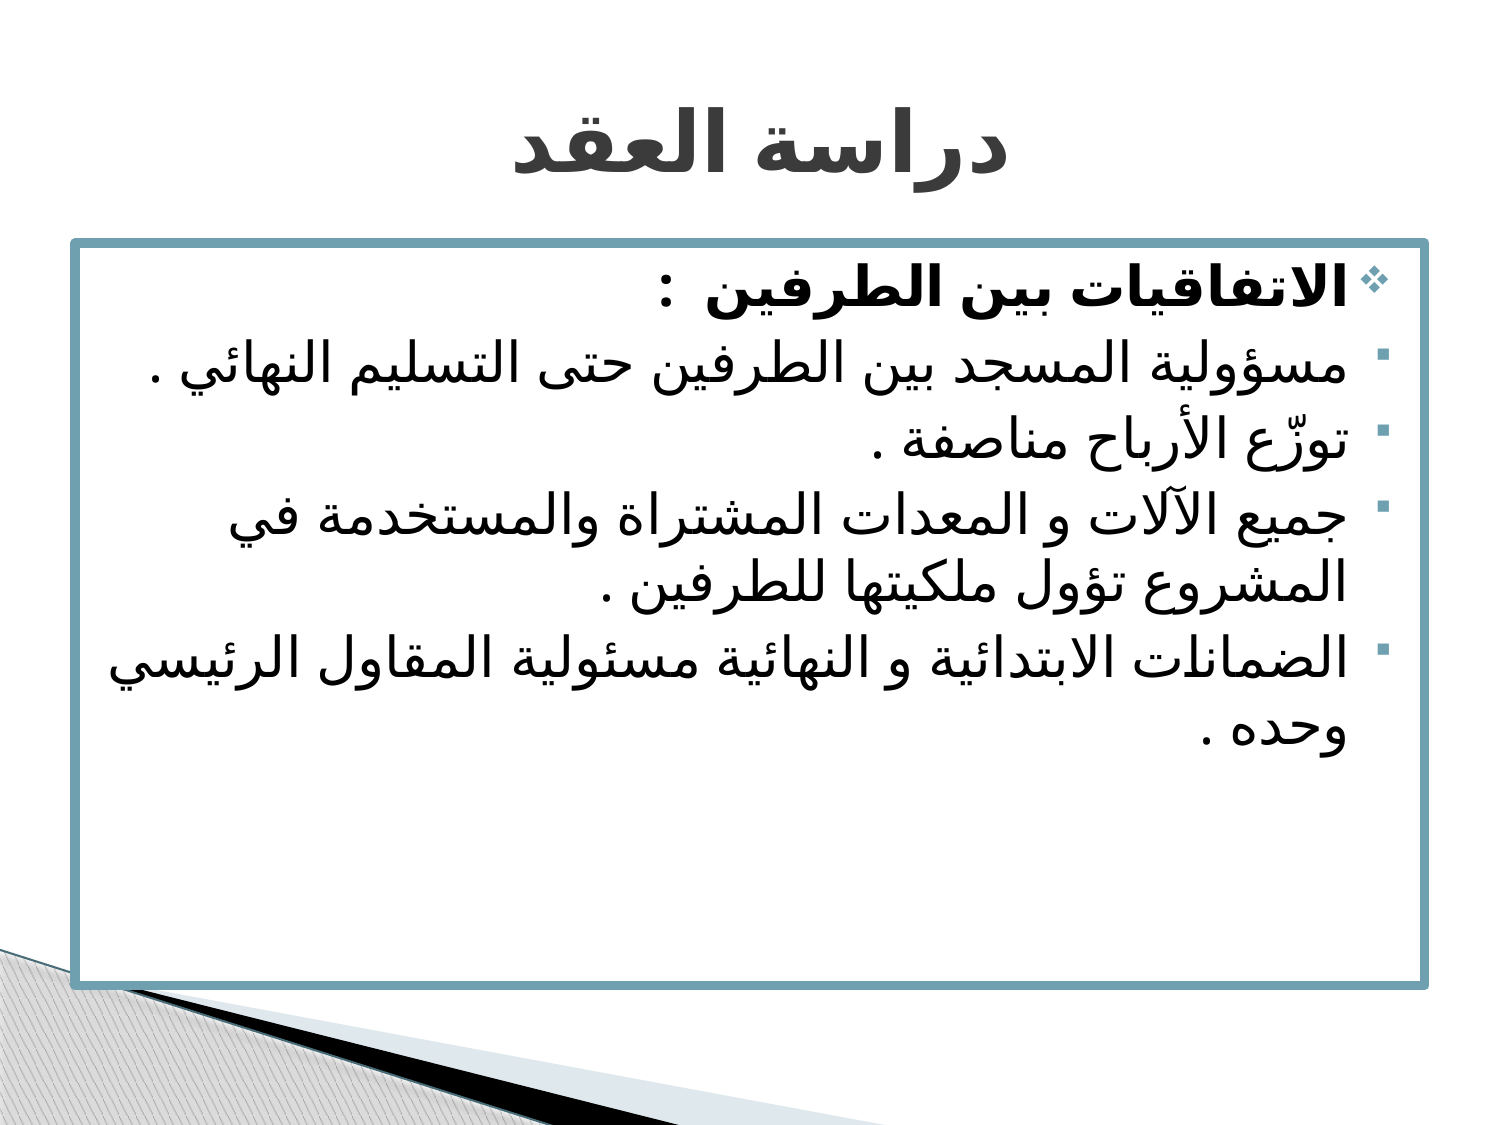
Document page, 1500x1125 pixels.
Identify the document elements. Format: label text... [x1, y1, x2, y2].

list الاتفاقيات بين الطرفين : مسؤولية المسجد بين الطرفين حتى التسليم النهائي . توزّع الأرباح مناصفة . جميع الآلات و المعدات المشتراة والمستخدمة في المشروع تؤول ملكيتها للطرفين . الضمانات الابتدائية و النهائية مسئولية المقاول الرئيسي وحده . [70, 238, 1429, 990]
title دراسة العقد [75, 45, 1425, 233]
